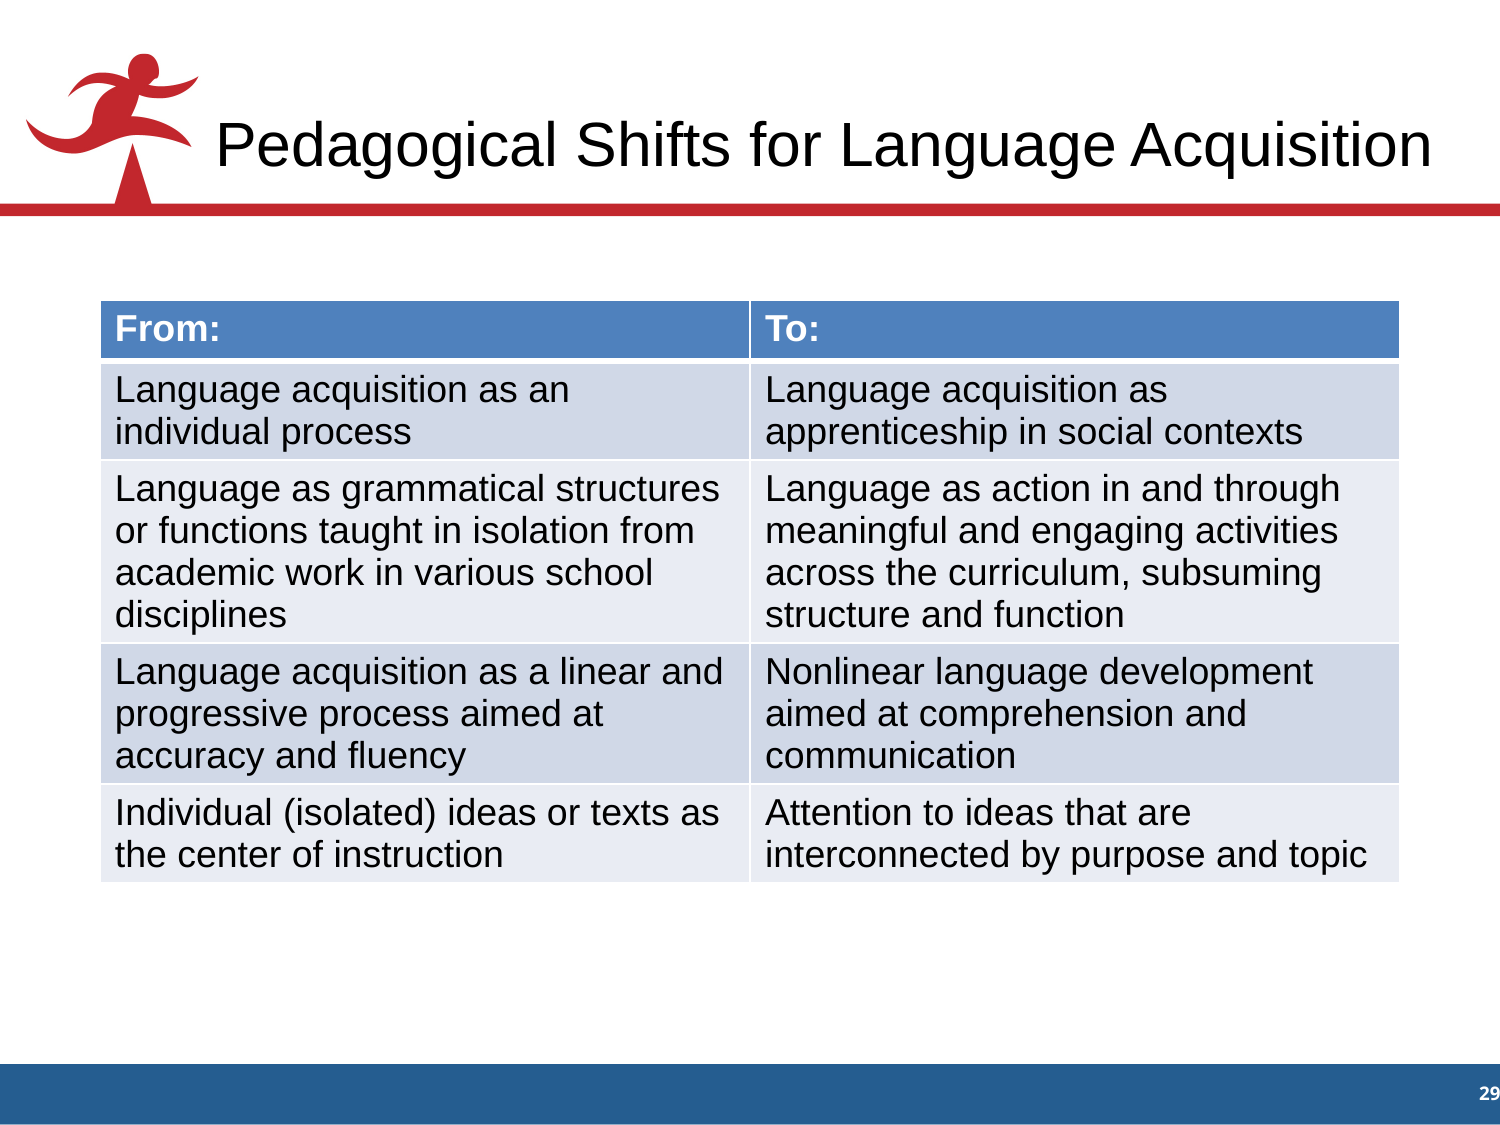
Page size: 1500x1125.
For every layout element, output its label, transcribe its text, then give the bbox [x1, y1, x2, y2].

table_cell Nonlinear language development aimed at comprehension and communication [751, 644, 1399, 783]
table_cell Individual (isolated) ideas or texts as the center of instruction [101, 785, 749, 882]
table_header To: [751, 301, 1399, 358]
table_cell Language as grammatical structures or functions taught in isolation from academic work in various school disciplines [101, 461, 749, 642]
title Pedagogical Shifts for Language Acquisition [200, 37, 1500, 188]
table_cell Language acquisition as a linear and progressive process aimed at accuracy and fluency [101, 644, 749, 783]
table_cell Language as action in and through meaningful and engaging activities across the curriculum, subsuming structure and function [751, 461, 1399, 642]
table_cell Language acquisition as apprenticeship in social contexts [751, 364, 1399, 459]
picture [0, 0, 1500, 1125]
table_cell Attention to ideas that are interconnected by purpose and topic [751, 785, 1399, 882]
table_header From: [101, 301, 749, 358]
table_cell Language acquisition as an individual process [101, 364, 749, 459]
